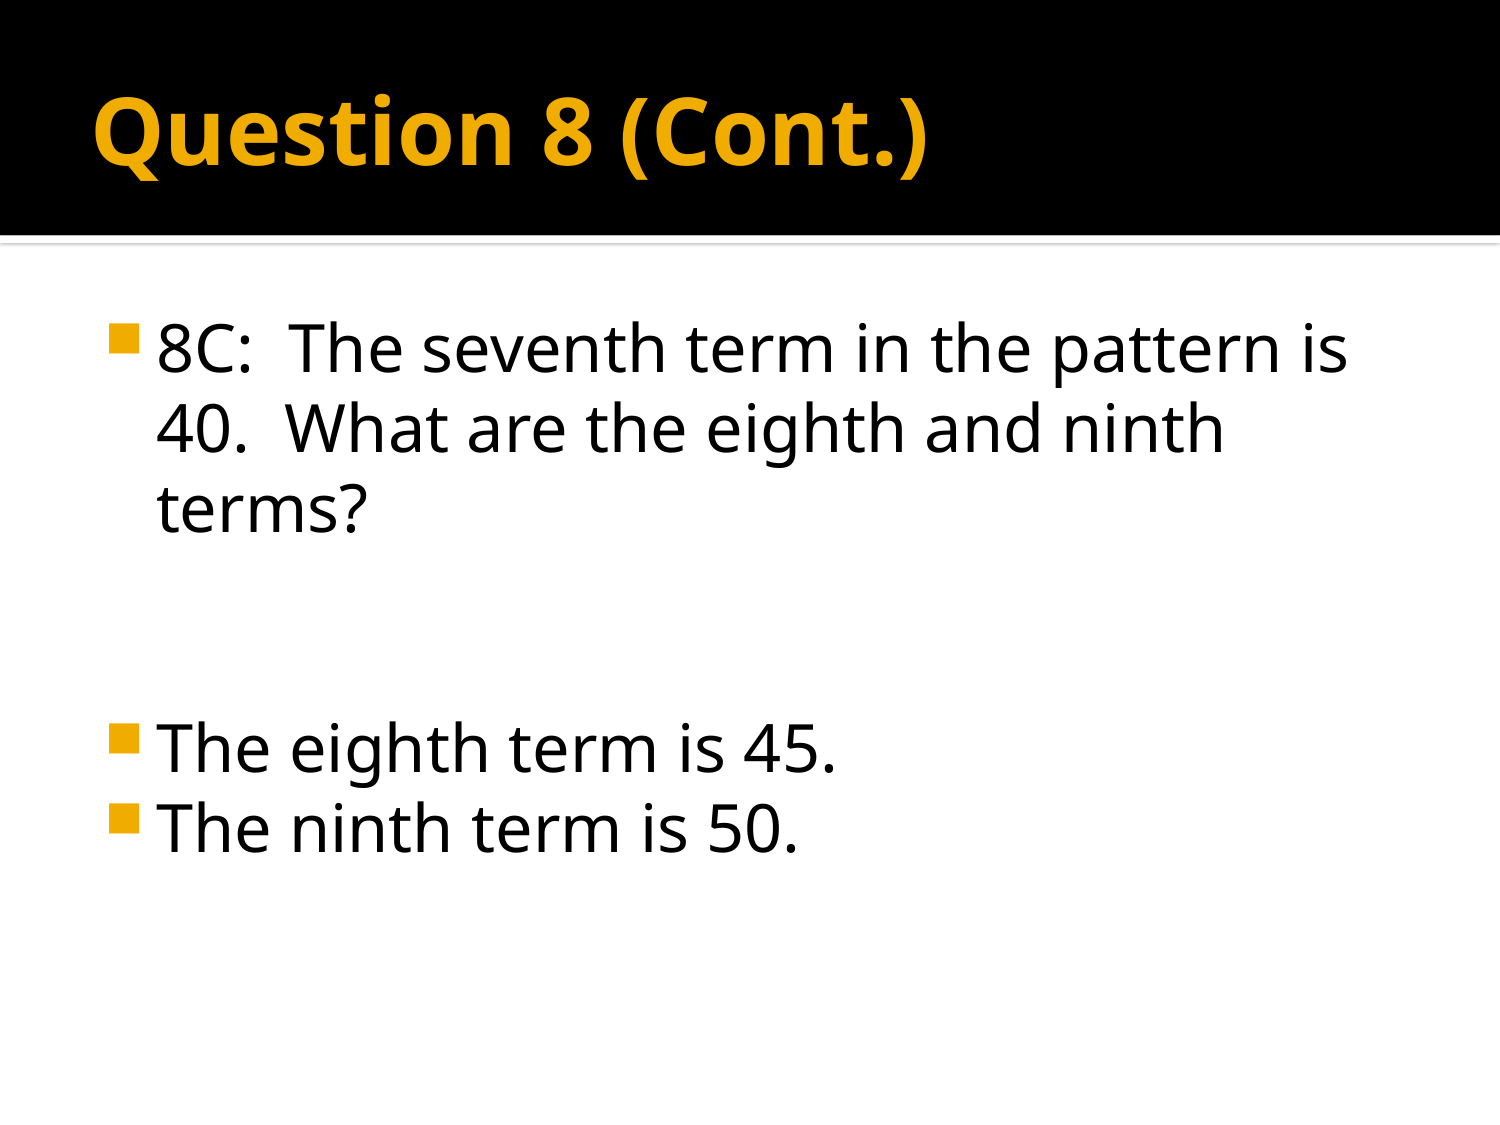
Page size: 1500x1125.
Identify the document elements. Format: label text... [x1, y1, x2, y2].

list 8C: The seventh term in the pattern is 40. What are the eighth and ninth terms? The eighth term is 45. The ninth term is 50. [75, 291, 1425, 1050]
title Question 8 (Cont.) [75, 25, 1425, 231]
